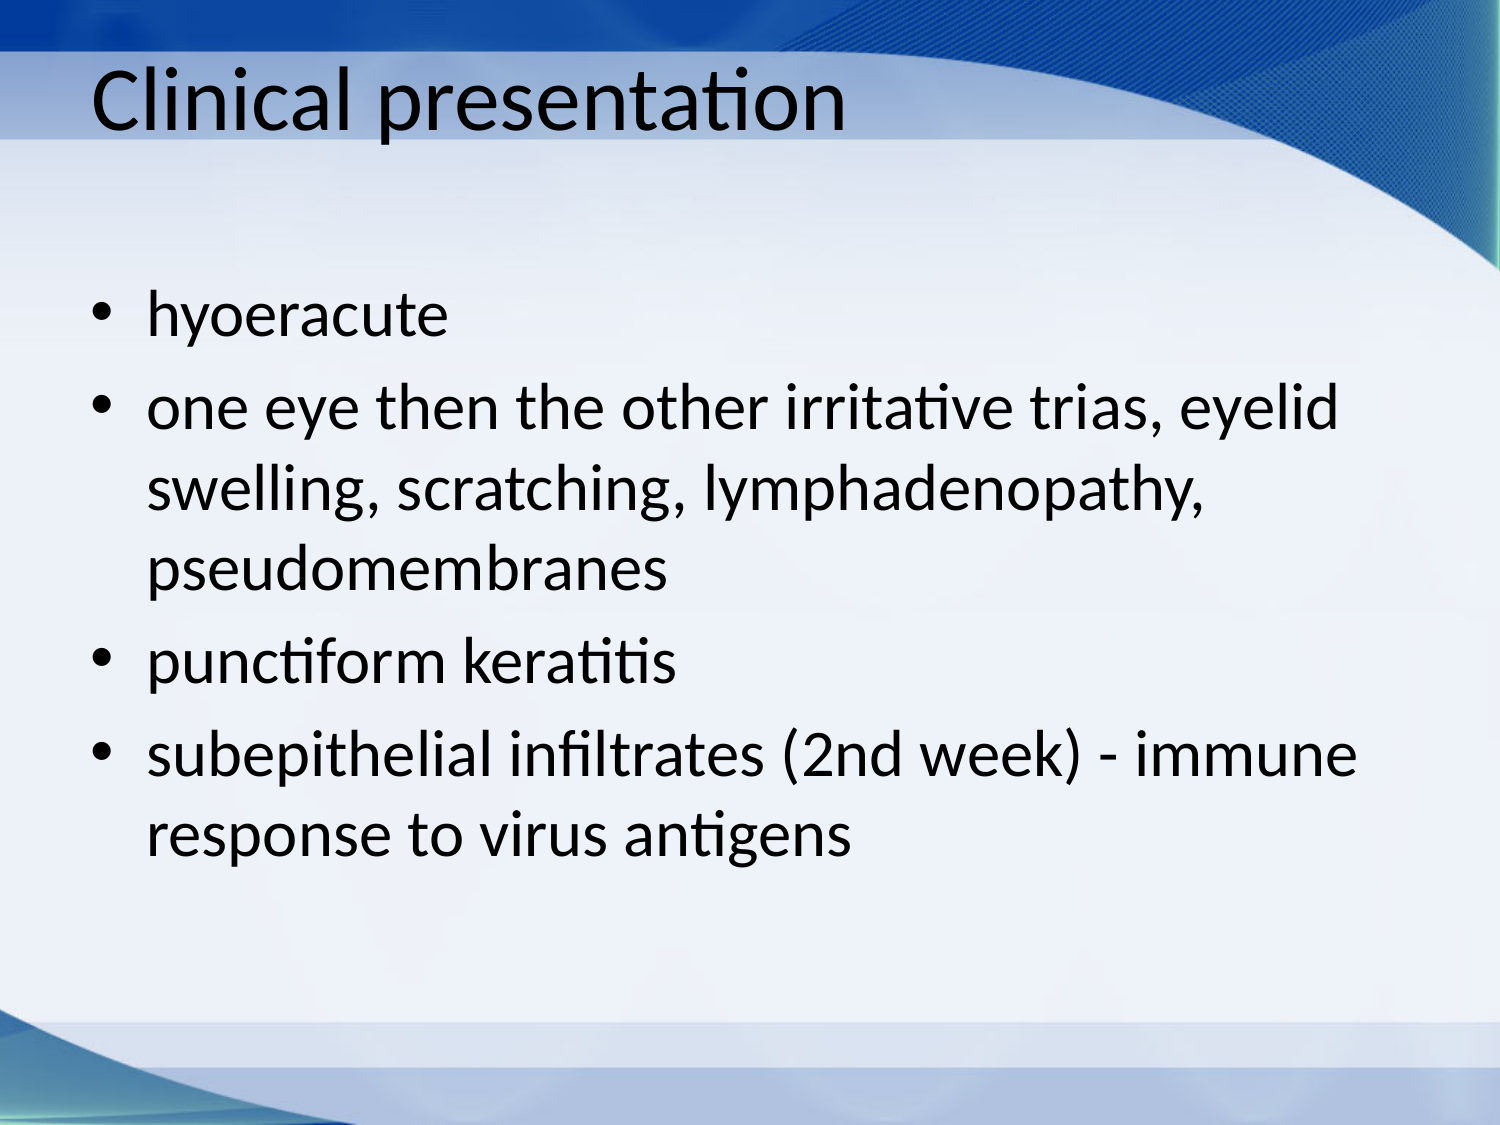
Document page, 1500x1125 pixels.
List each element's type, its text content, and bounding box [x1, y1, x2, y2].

picture [0, 0, 1500, 1125]
title Clinical presentation [76, 0, 1427, 188]
list hyoeracute one eye then the other irritative trias, eyelid swelling, scratching, lymphadenopathy, pseudomembranes punctiform keratitis subepithelial infiltrates (2nd week) - immune response to virus antigens [75, 262, 1425, 1005]
